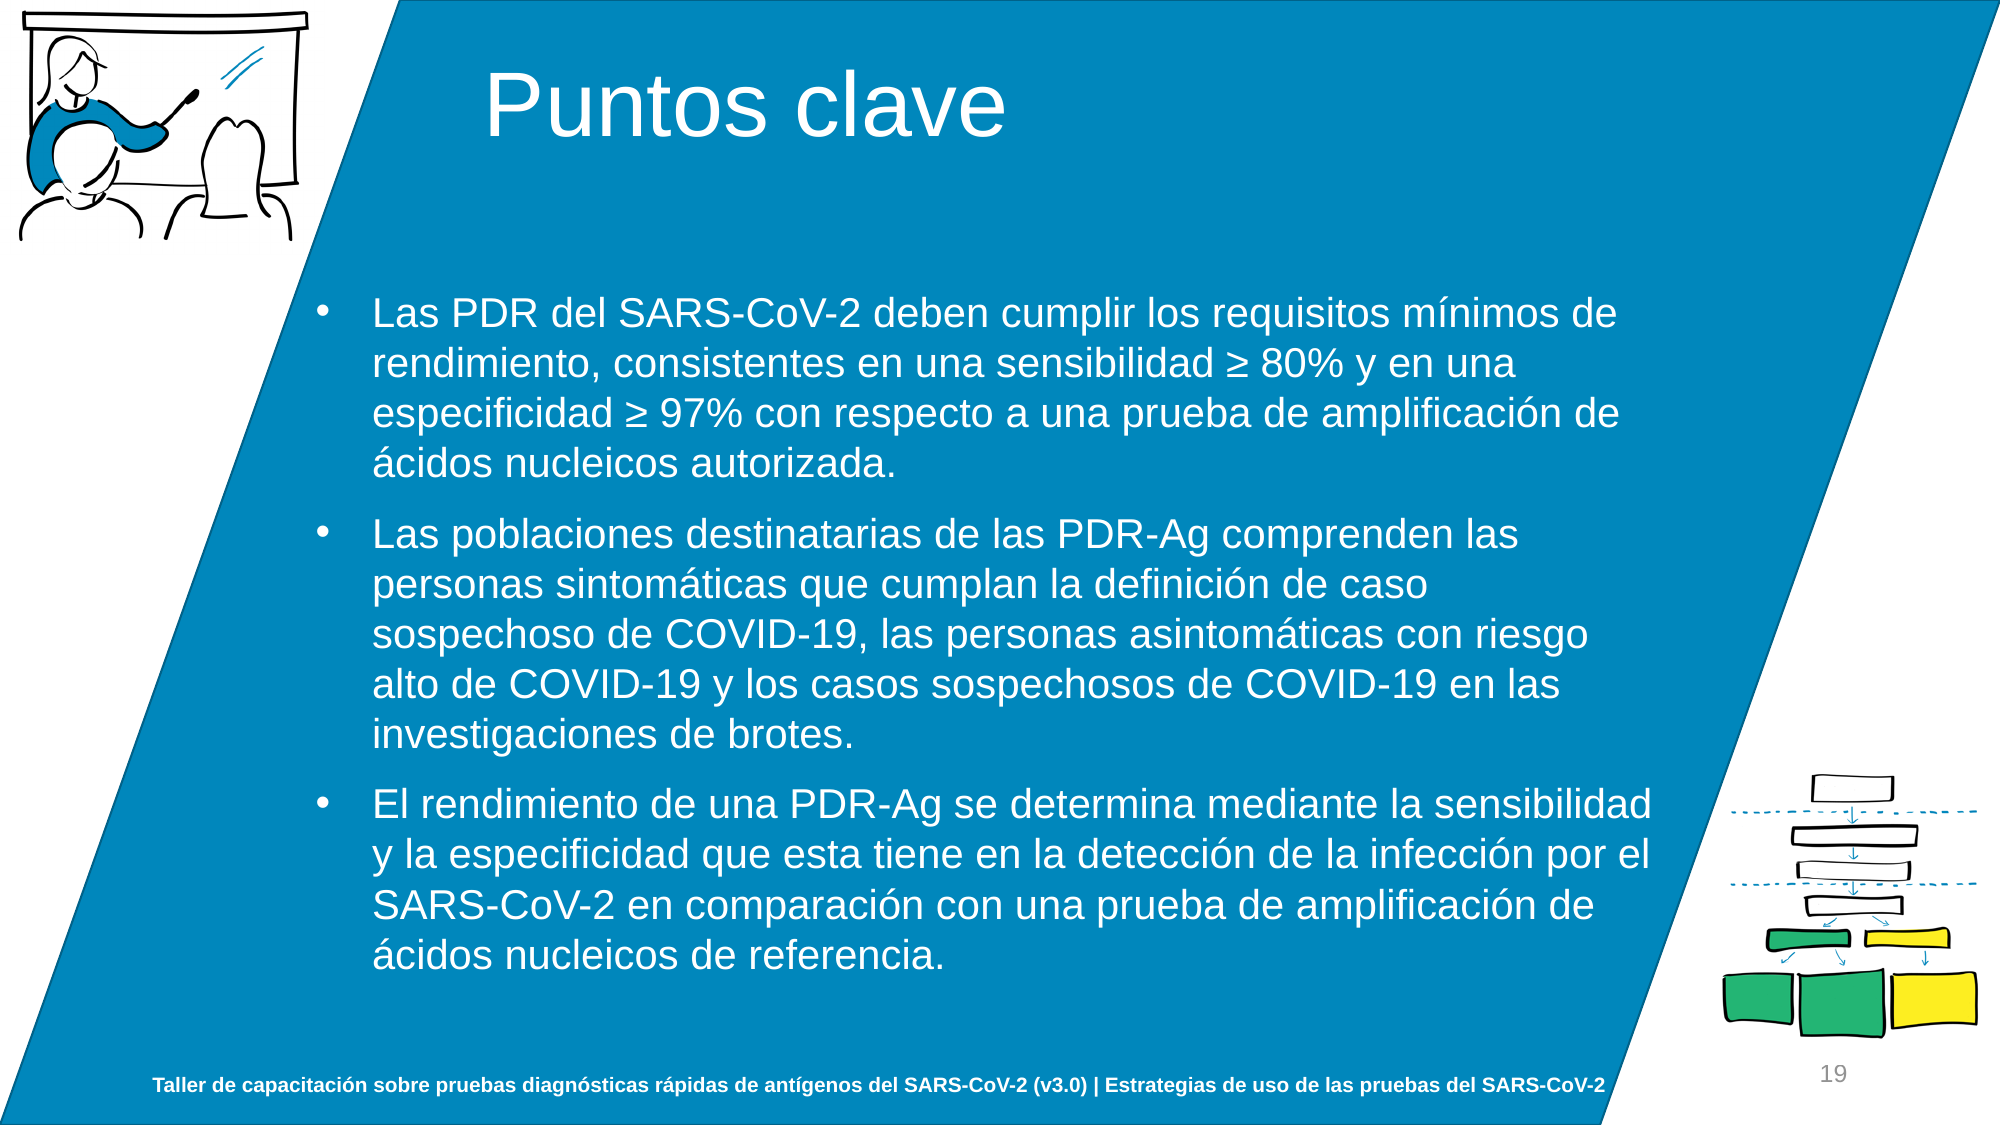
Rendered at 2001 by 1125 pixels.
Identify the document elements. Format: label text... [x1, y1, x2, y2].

footer Taller de capacitación sobre pruebas diagnósticas rápidas de antígenos del SARS-CoV-2 (v3.0) | Estrategias de uso de las pruebas del SARS-CoV-2 [137, 1042, 1636, 1125]
slide_number 19 [1636, 1042, 1863, 1103]
text_box Puntos clave [468, 49, 1236, 205]
text_box Las PDR del SARS-CoV-2 deben cumplir los requisitos mínimos de rendimiento, consistentes en una sensibilidad ≥ 80% y en una especificidad ≥ 97% con respecto a una prueba de amplificación de ácidos nucleicos autorizada. Las poblaciones destinatarias de las PDR-Ag comprenden las personas sintomáticas que cumplan la definición de caso sospechoso de COVID-19, las personas asintomáticas con riesgo alto de COVID-19 y los casos sospechosos de COVID-19 en las investigaciones de brotes. El rendimiento de una PDR-Ag se determina mediante la sensibilidad y la especificidad que esta tiene en la detección de la infección por el SARS-CoV-2 en comparación con una prueba de amplificación de ácidos nucleicos de referencia. [300, 277, 1672, 935]
picture [0, 0, 325, 255]
text_box [0, 281, 1668, 1125]
picture [1706, 750, 2000, 1065]
text_box [301, 0, 2000, 923]
